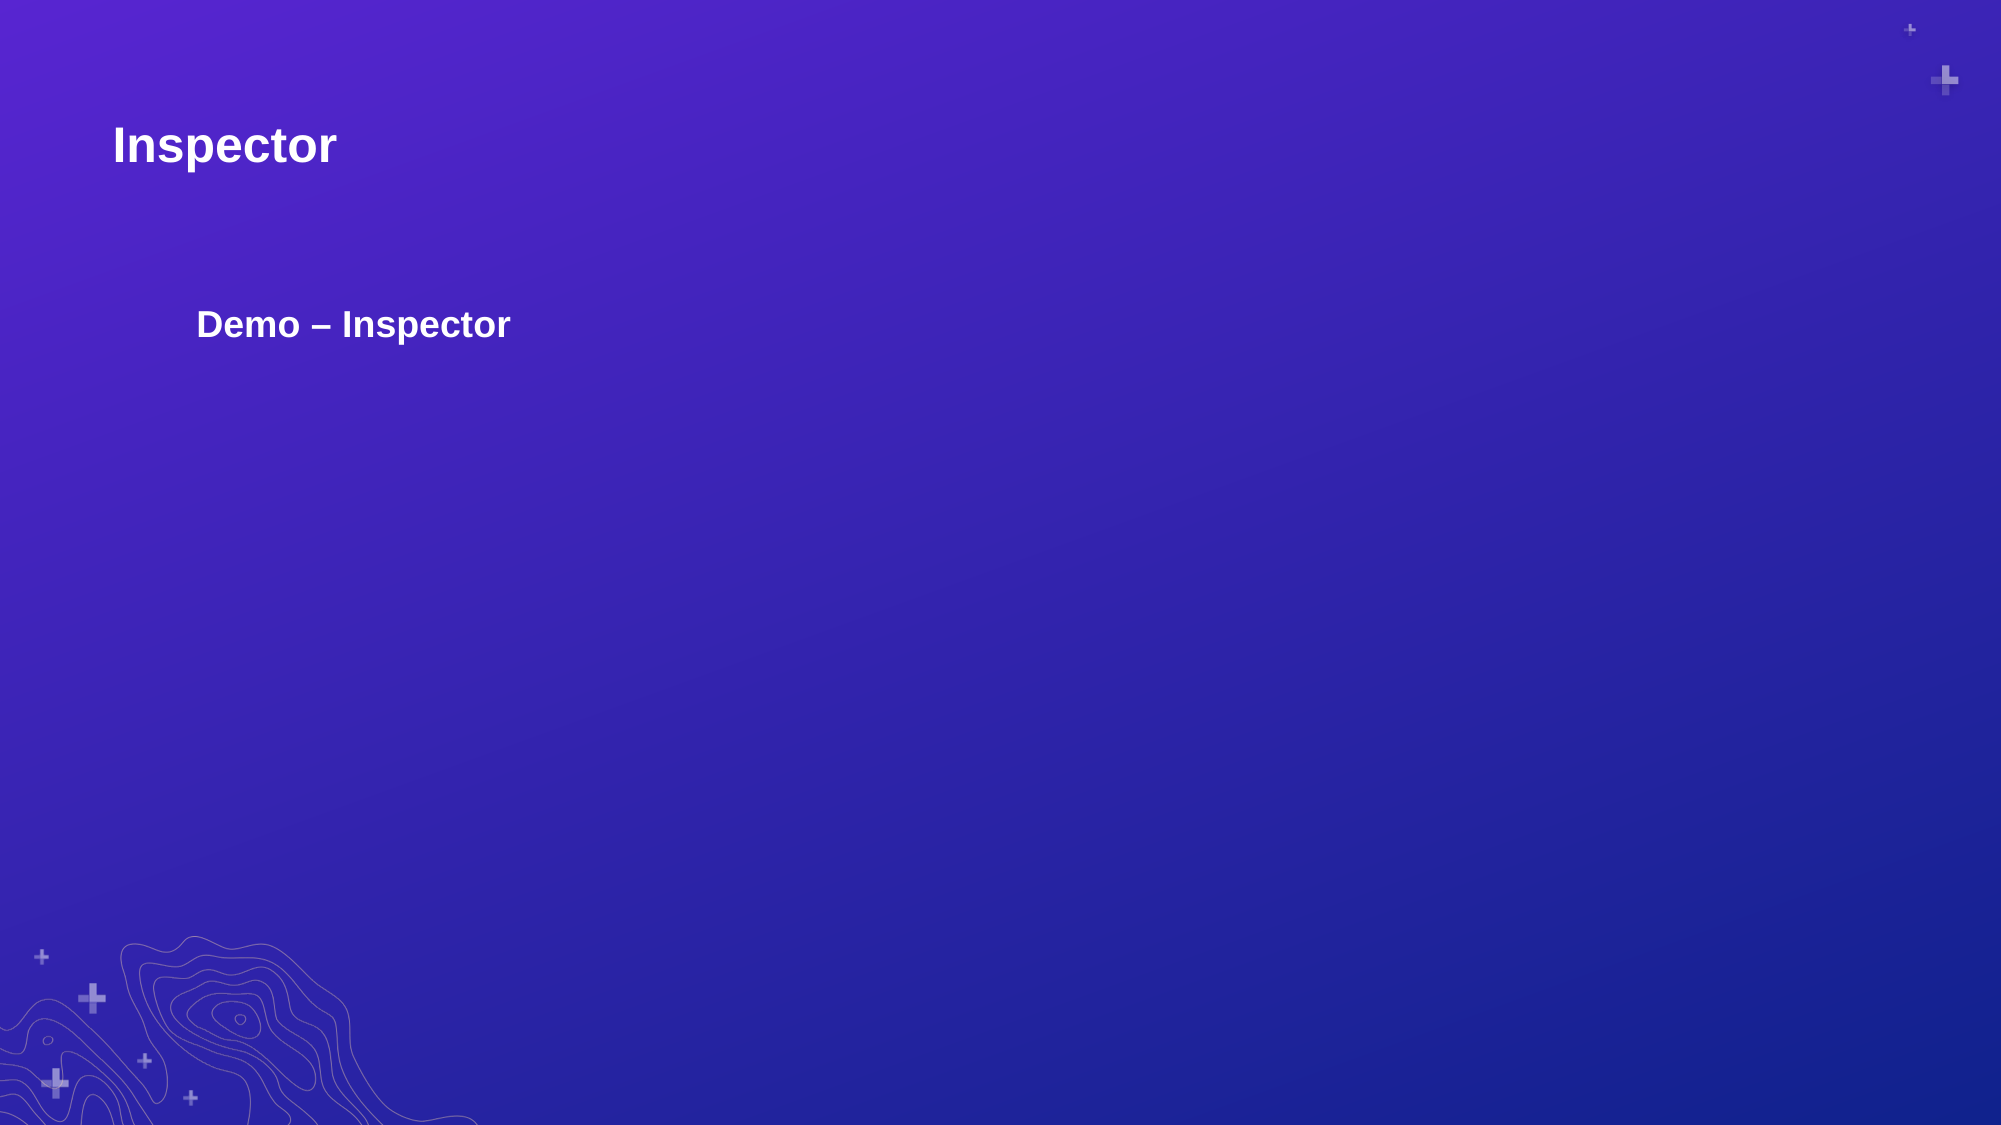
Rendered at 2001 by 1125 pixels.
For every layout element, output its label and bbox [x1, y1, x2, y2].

text_box [0, 0, 2000, 1125]
